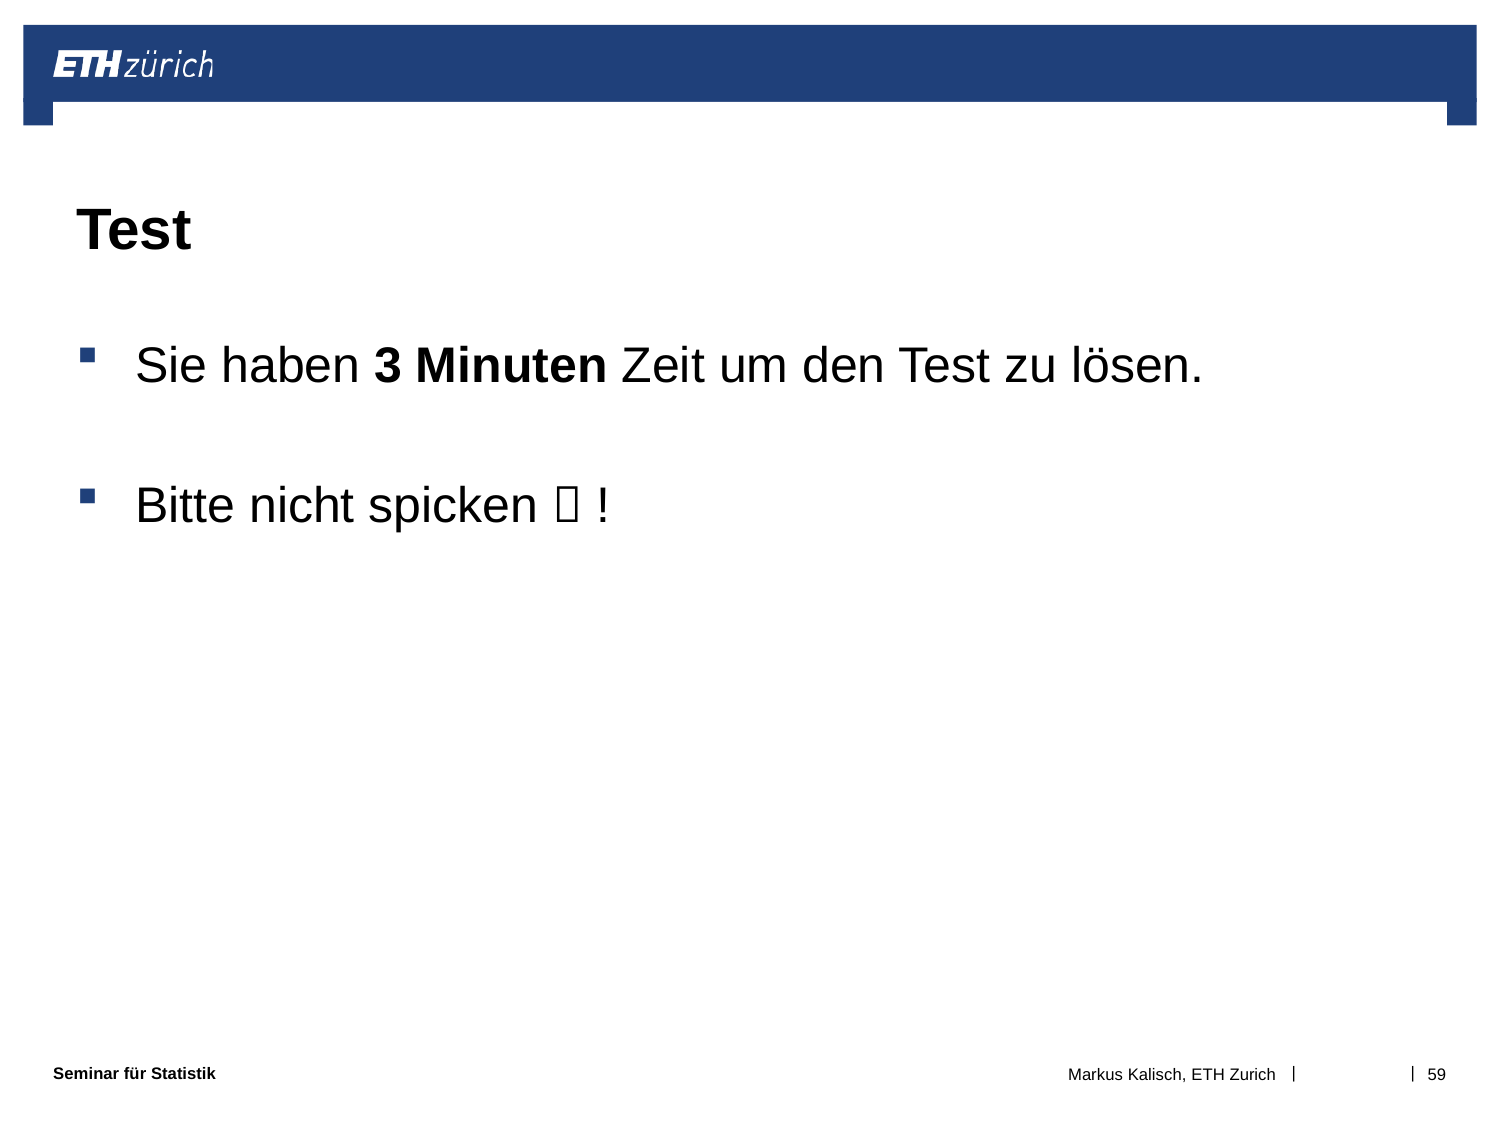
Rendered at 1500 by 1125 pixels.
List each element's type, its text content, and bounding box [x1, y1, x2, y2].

footer Markus Kalisch, ETH Zurich [750, 1034, 1277, 1112]
slide_number 59 [1415, 1034, 1459, 1112]
list Sie haben 3 Minuten Zeit um den Test zu lösen. Bitte nicht spicken  ! [53, 332, 1447, 1023]
title Test [53, 101, 1447, 262]
